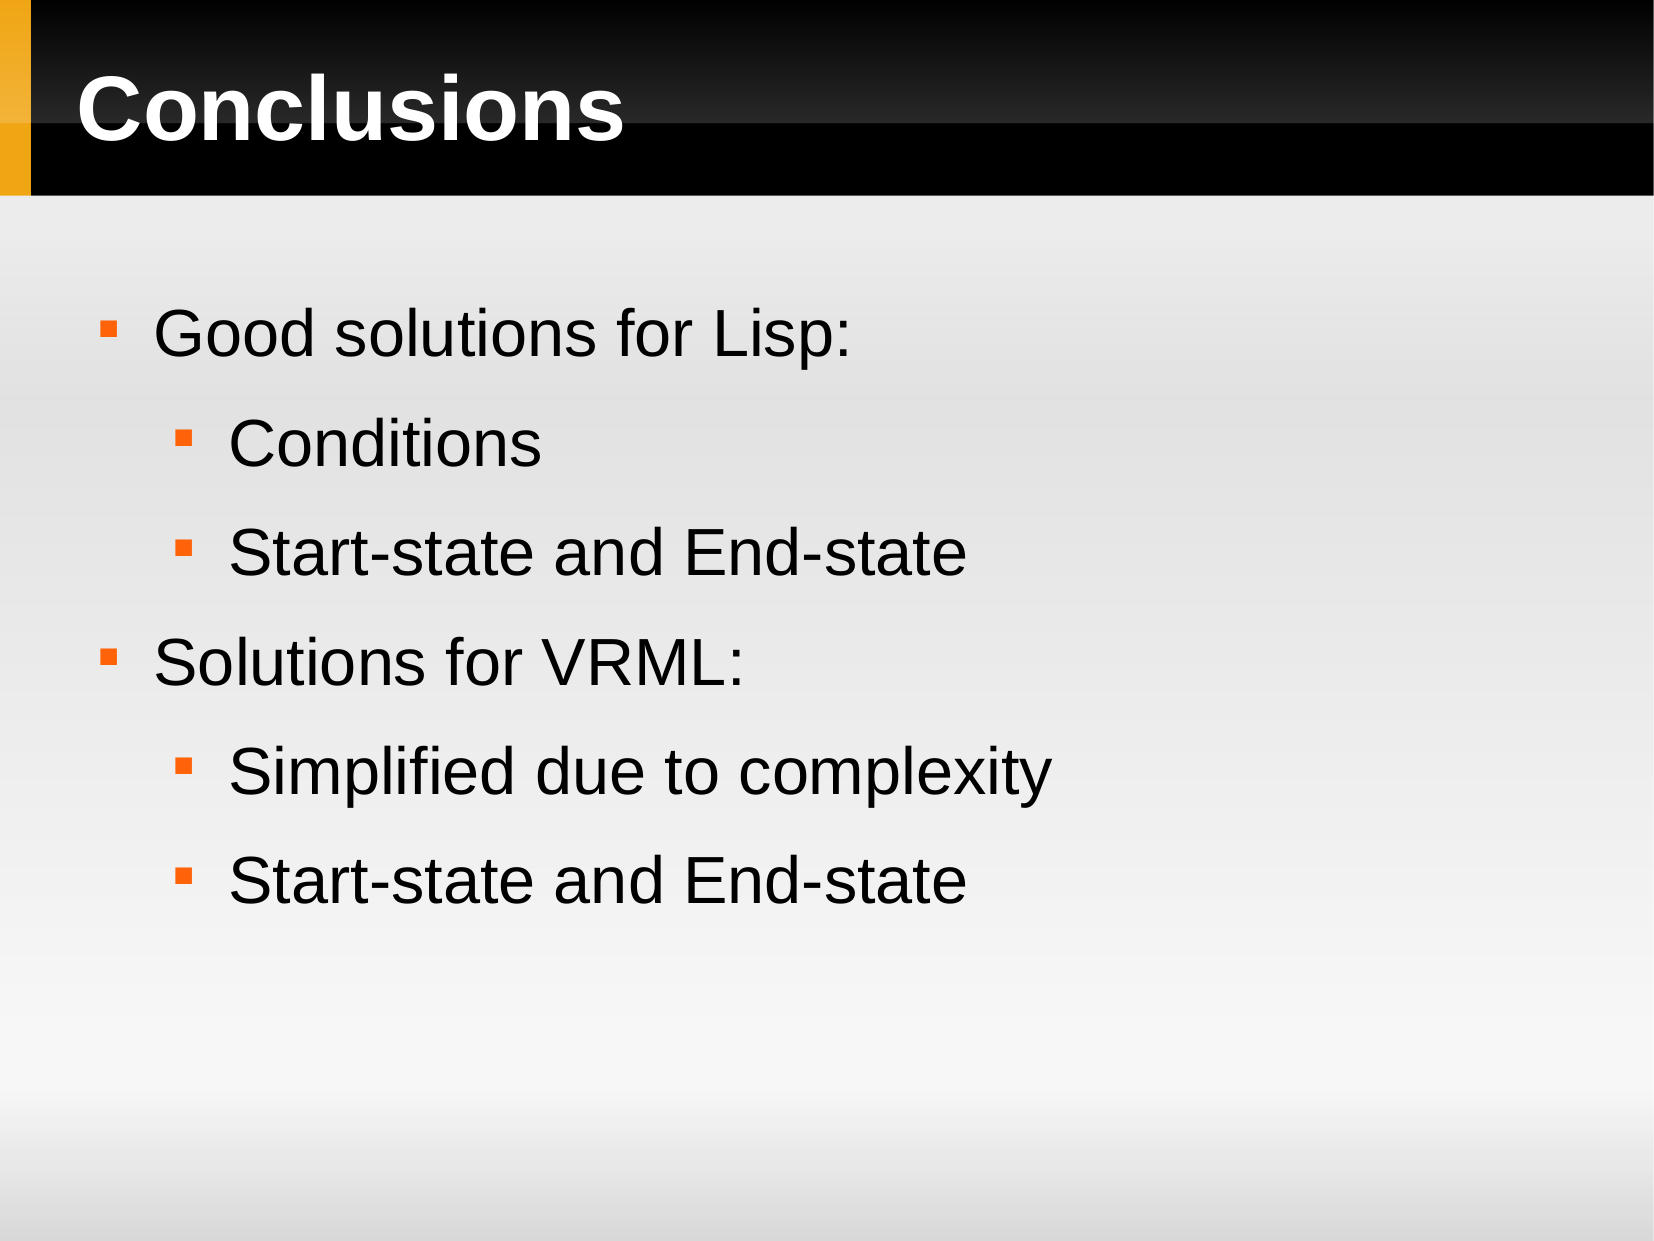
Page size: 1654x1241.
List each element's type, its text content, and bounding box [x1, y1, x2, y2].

text_box Good solutions for Lisp: Conditions Start-state and End-state Solutions for VRML: Simplified due to complexity Start-state and End-state [82, 290, 1571, 1094]
picture [0, 0, 1654, 1241]
title Conclusions [76, 7, 1565, 200]
